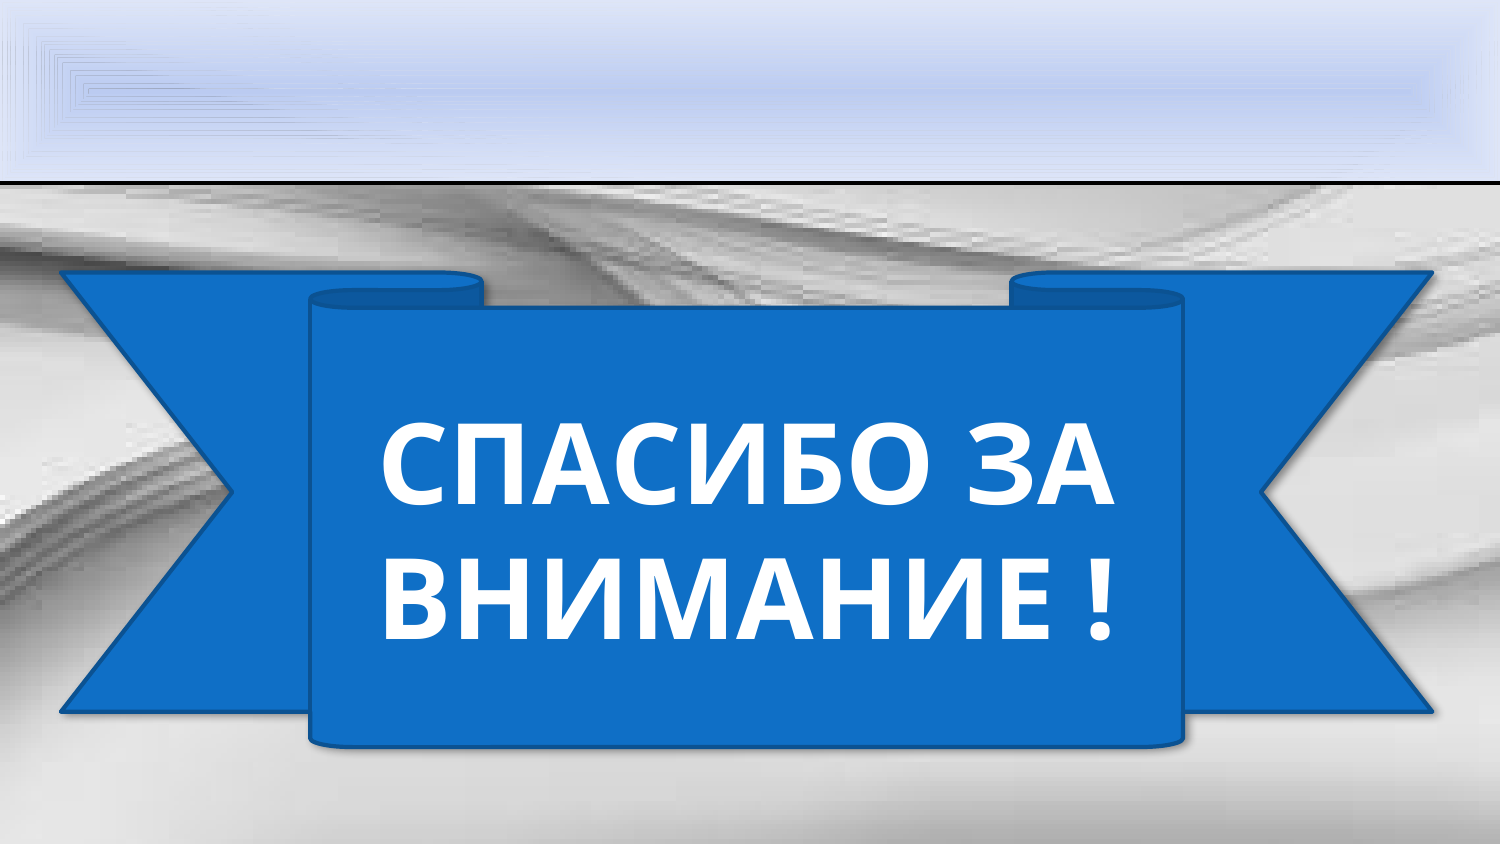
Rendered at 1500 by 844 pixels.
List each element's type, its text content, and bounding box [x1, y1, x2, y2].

picture [0, 185, 1500, 844]
text_box СПАСИБО ЗА ВНИМАНИЕ ! [59, 270, 1435, 750]
text_box [0, 0, 1500, 181]
